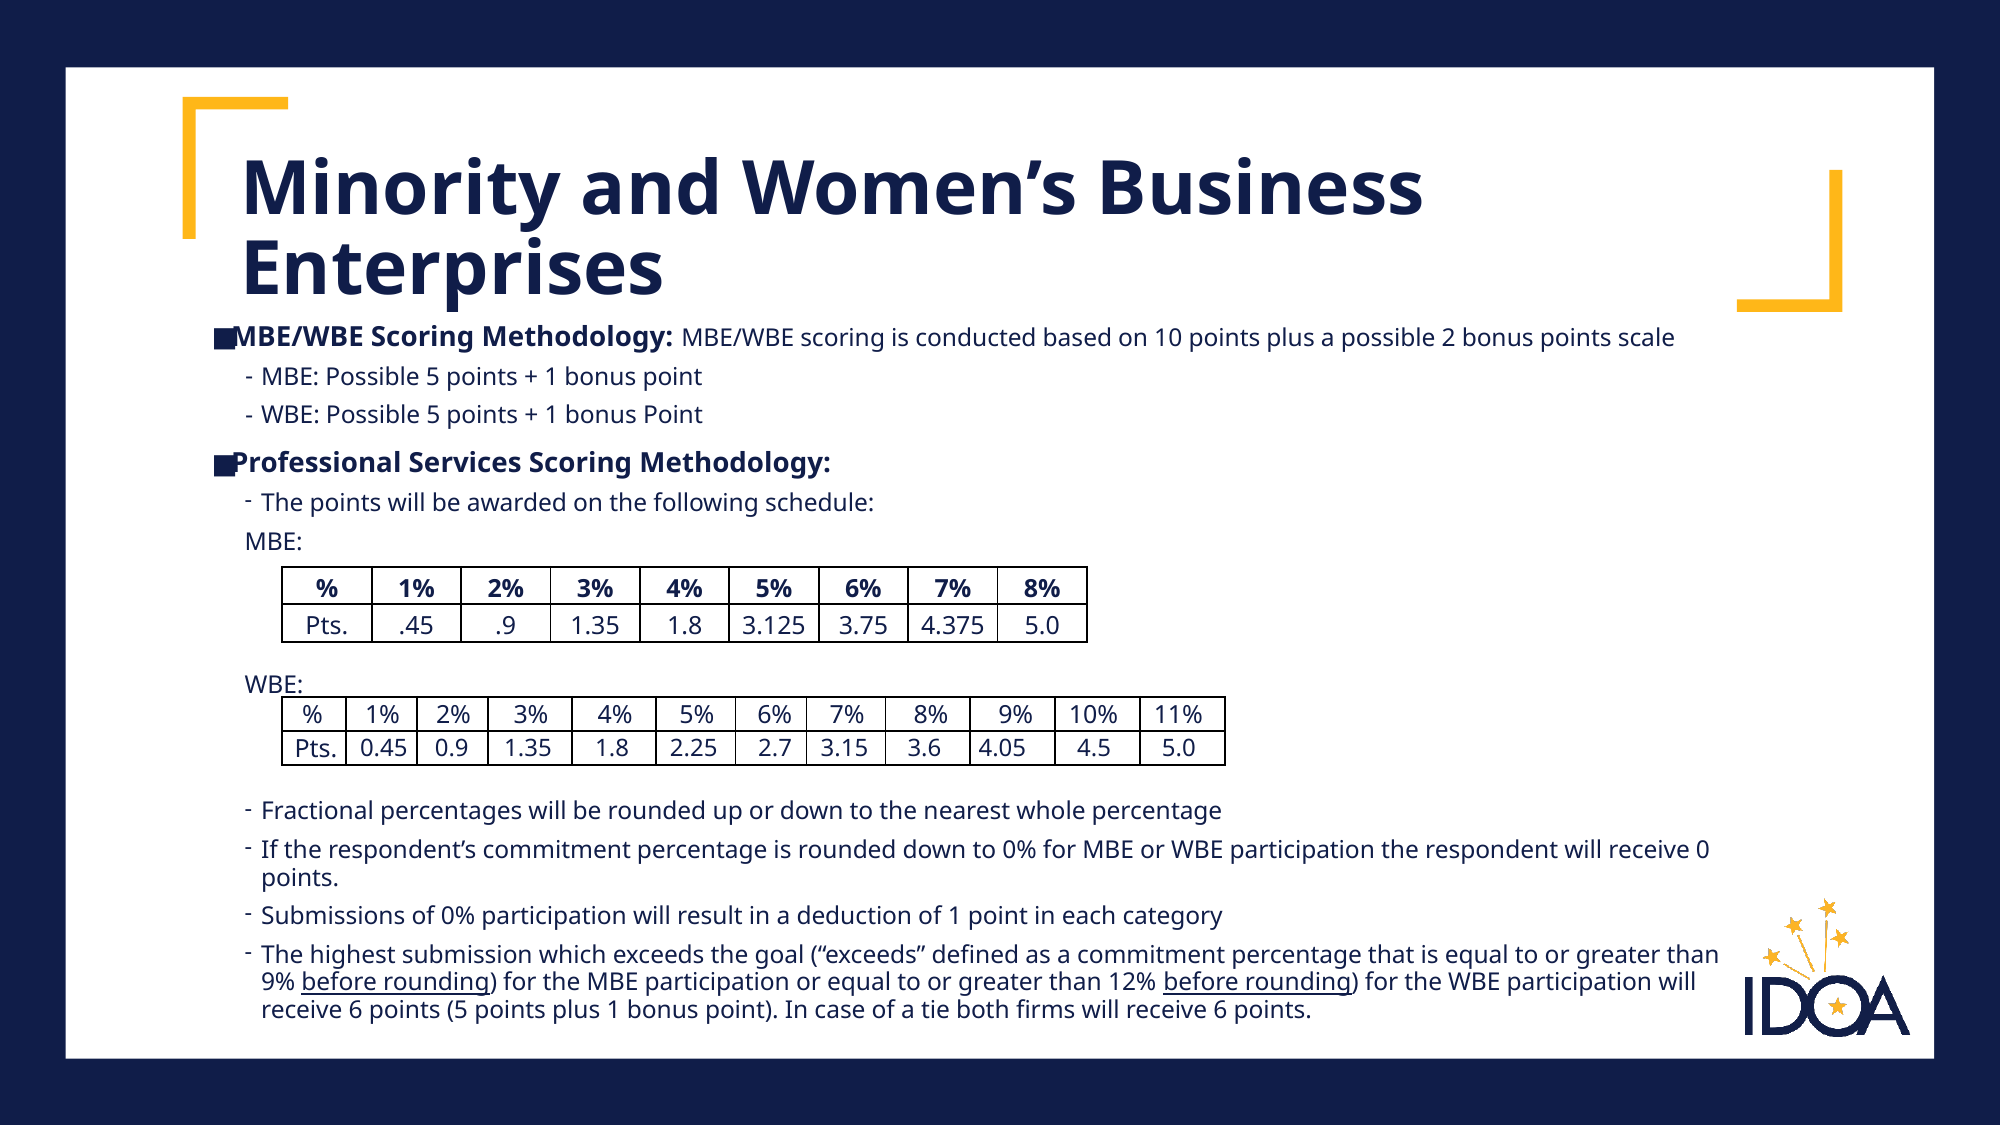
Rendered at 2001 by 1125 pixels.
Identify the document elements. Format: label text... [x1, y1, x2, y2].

table_cell 2.25 [657, 732, 735, 764]
table_cell 4.05 [971, 732, 1054, 764]
table_header 2% [462, 568, 550, 603]
table_cell Pts. [283, 732, 345, 764]
table_header 3% [551, 568, 639, 603]
table_cell 1.8 [641, 605, 728, 641]
table_header 1% [347, 698, 416, 730]
table_cell 2.7 [736, 732, 806, 764]
table_cell 1.8 [573, 732, 655, 764]
table_cell 3.75 [820, 605, 907, 641]
table_header 2% [418, 698, 487, 730]
table_cell 4.375 [909, 605, 997, 641]
table_header 9% [971, 698, 1054, 730]
table_header 7% [807, 698, 885, 730]
title Minority and Women’s Business Enterprises [225, 142, 1800, 279]
table_header 5% [730, 568, 818, 603]
table_header 11% [1141, 698, 1224, 730]
table_header 8% [998, 568, 1086, 603]
table_cell 1.35 [551, 605, 639, 641]
table_cell 0.45 [347, 732, 416, 764]
table_header 8% [886, 698, 969, 730]
table_cell .9 [462, 605, 550, 641]
table_header 6% [820, 568, 907, 603]
table_header 3% [489, 698, 571, 730]
table_header 7% [909, 568, 997, 603]
table_cell 0.9 [418, 732, 487, 764]
table_cell 3.125 [730, 605, 818, 641]
table_cell 4.5 [1056, 732, 1139, 764]
table_cell 3.6 [886, 732, 969, 764]
table_cell 5.0 [1141, 732, 1224, 764]
table_cell 1.35 [489, 732, 571, 764]
table_cell .45 [373, 605, 460, 641]
table_header 10% [1056, 698, 1139, 730]
table_header % [283, 698, 345, 730]
table_header 4% [573, 698, 655, 730]
table_cell Pts. [283, 605, 371, 641]
table_header 6% [736, 698, 806, 730]
table_header % [283, 568, 371, 603]
table_header 1% [373, 568, 460, 603]
table_header 5% [657, 698, 735, 730]
table_cell 3.15 [807, 732, 885, 764]
picture [1702, 857, 1959, 1114]
table_header 4% [641, 568, 728, 603]
table_cell 5.0 [998, 605, 1086, 641]
list MBE/WBE Scoring Methodology: MBE/WBE scoring is conducted based on 10 points plus a possible 2 bonus points scale MBE: Possible 5 points + 1 bonus point WBE: Possible 5 points + 1 bonus Point Professional Services Scoring Methodology: The points will be awarded on the following schedule: MBE: WBE: Fractional percentages will be rounded up or down to the nearest whole percentage If the respondent’s commitment percentage is rounded down to 0% for MBE or WBE participation the respondent will receive 0 points. Submissions of 0% participation will result in a deduction of 1 point in each category The highest submission which exceeds the goal (“exceeds” defined as a commitment percentage that is equal to or greater than 9% before rounding) for the MBE participation or equal to or greater than 12% before rounding) for the WBE participation will receive 6 points (5 points plus 1 bonus point). In case of a tie both firms will receive 6 points. [196, 313, 1772, 1033]
